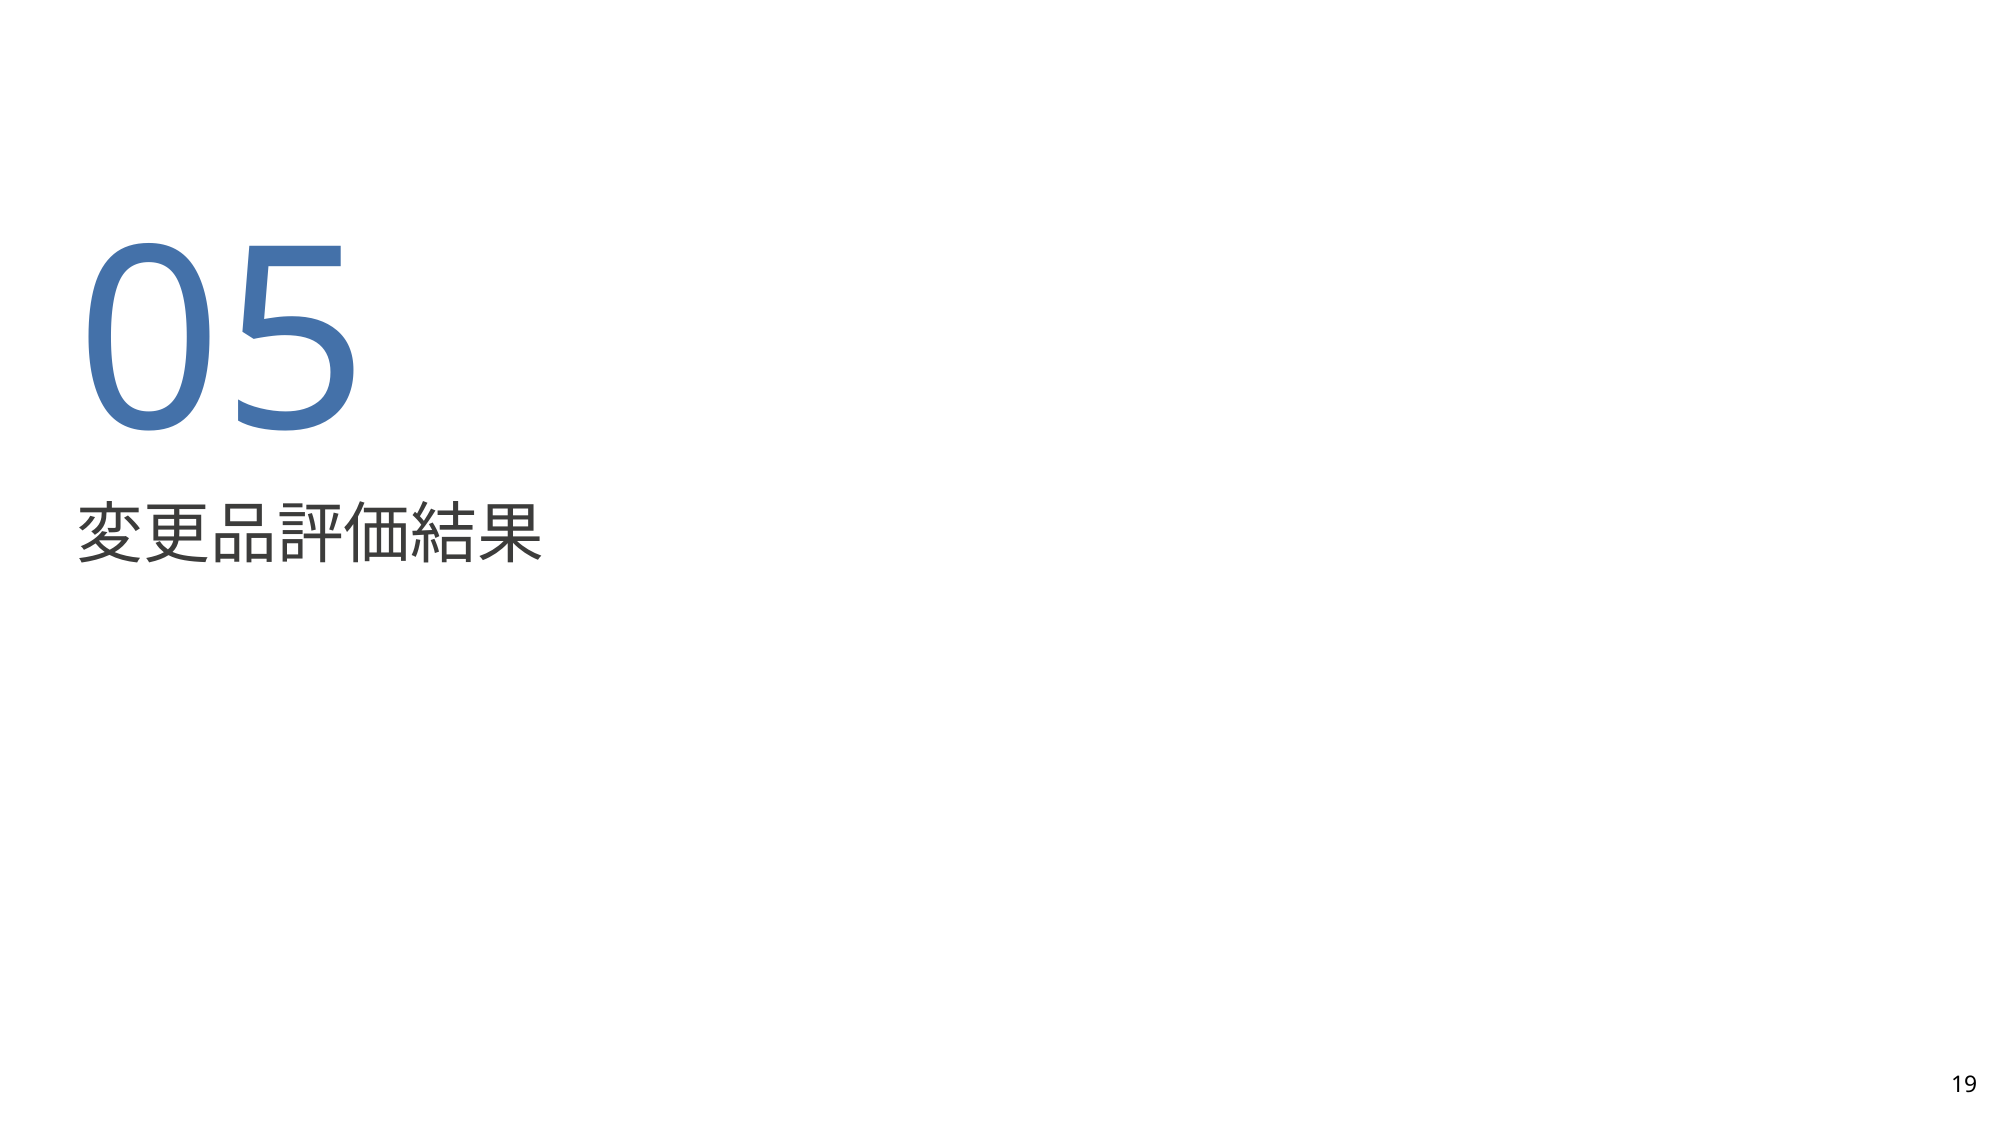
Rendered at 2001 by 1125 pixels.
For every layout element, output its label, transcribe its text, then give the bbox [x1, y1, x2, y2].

list 05 [0, 0, 542, 480]
title 変更品評価結果 [76, 499, 974, 589]
